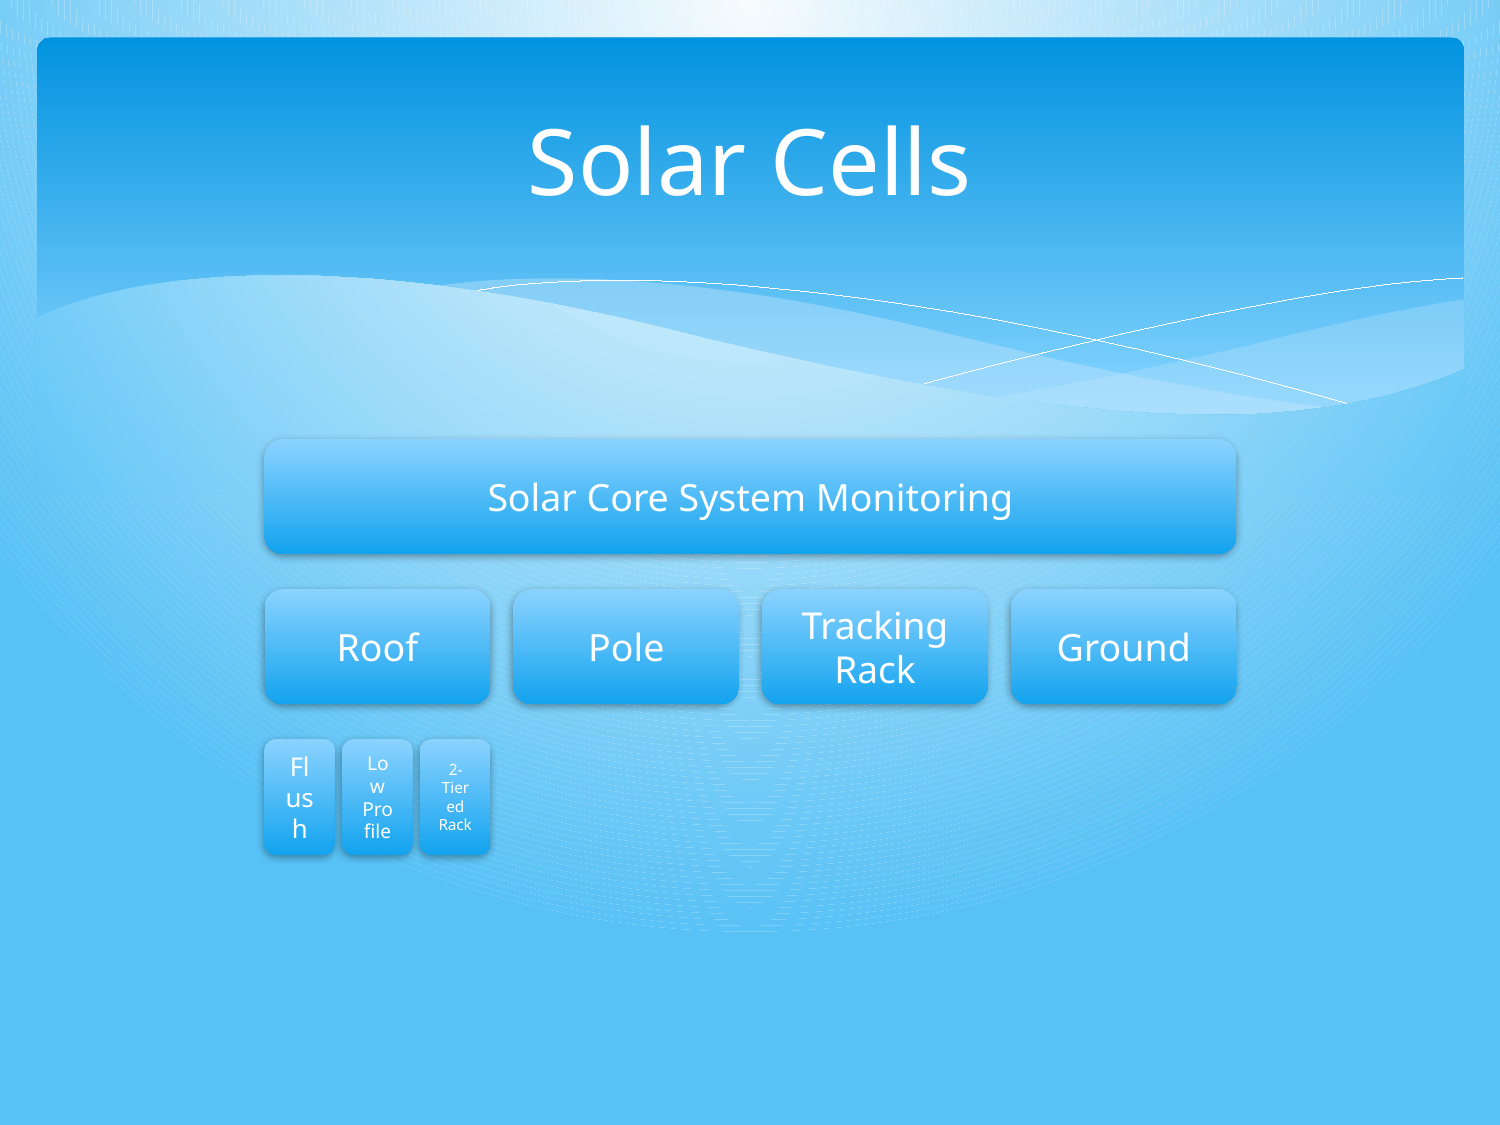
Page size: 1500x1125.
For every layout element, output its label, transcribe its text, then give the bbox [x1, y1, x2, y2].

title Solar Cells [75, 55, 1425, 261]
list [142, 438, 1359, 1006]
